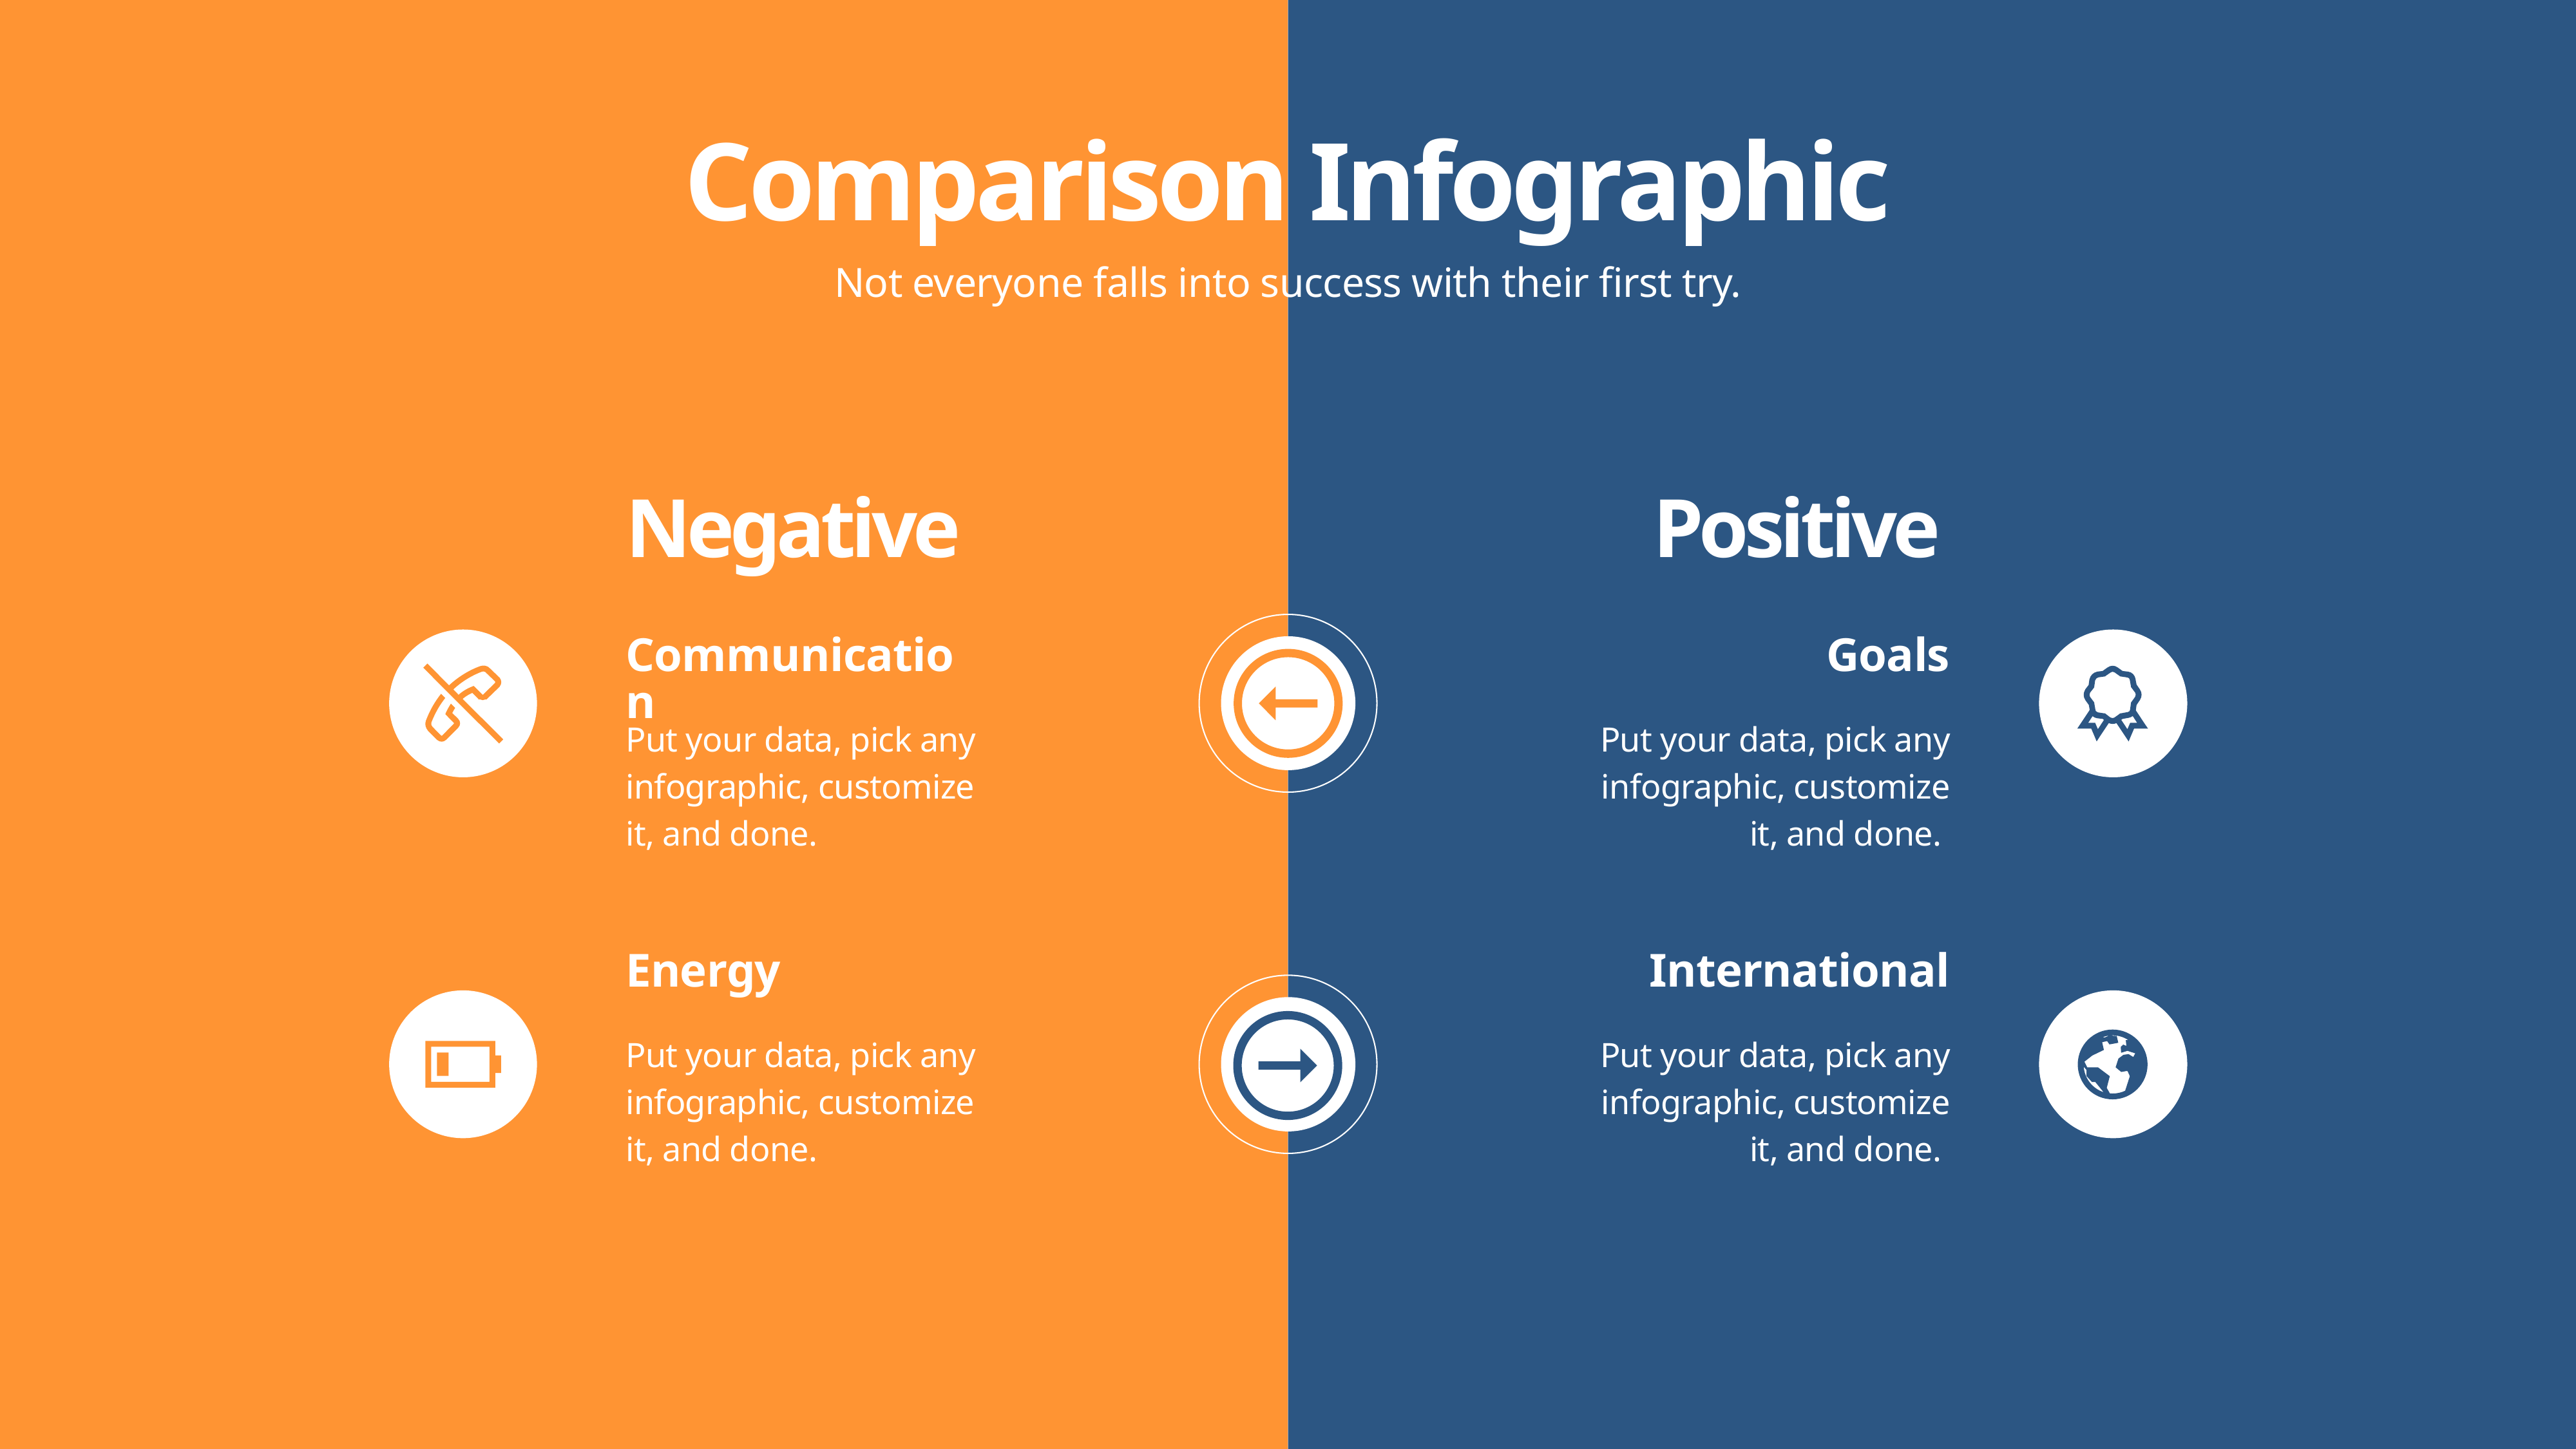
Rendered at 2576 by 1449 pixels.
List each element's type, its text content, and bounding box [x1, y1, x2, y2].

text_box Comparison Infographic [675, 111, 1901, 247]
text_box [2077, 1029, 2148, 1100]
text_box Put your data, pick any infographic, customize it, and done. [1583, 1022, 1960, 1173]
text_box Put your data, pick any infographic, customize it, and done. [1583, 707, 1960, 858]
text_box [0, 0, 1288, 1449]
text_box [2077, 665, 2148, 742]
text_box Energy [616, 944, 992, 1001]
text_box [389, 990, 537, 1139]
text_box [2039, 629, 2188, 777]
text_box [2039, 990, 2188, 1139]
text_box [1234, 649, 1343, 758]
text_box Put your data, pick any infographic, customize it, and done. [616, 707, 992, 858]
text_box [1233, 1010, 1342, 1121]
text_box Goals [1583, 629, 1960, 686]
text_box [423, 663, 504, 744]
text_box Not everyone falls into success with their first try. [814, 243, 1762, 310]
text_box [425, 1041, 501, 1088]
text_box Communication [616, 629, 992, 707]
text_box [1199, 614, 1377, 793]
text_box [1288, 0, 2576, 1449]
text_box [389, 629, 537, 777]
text_box Positive [1583, 472, 1951, 578]
text_box Negative [616, 472, 983, 578]
text_box Put your data, pick any infographic, customize it, and done. [616, 1022, 992, 1173]
text_box [1199, 975, 1377, 1153]
text_box International [1583, 944, 1960, 1001]
